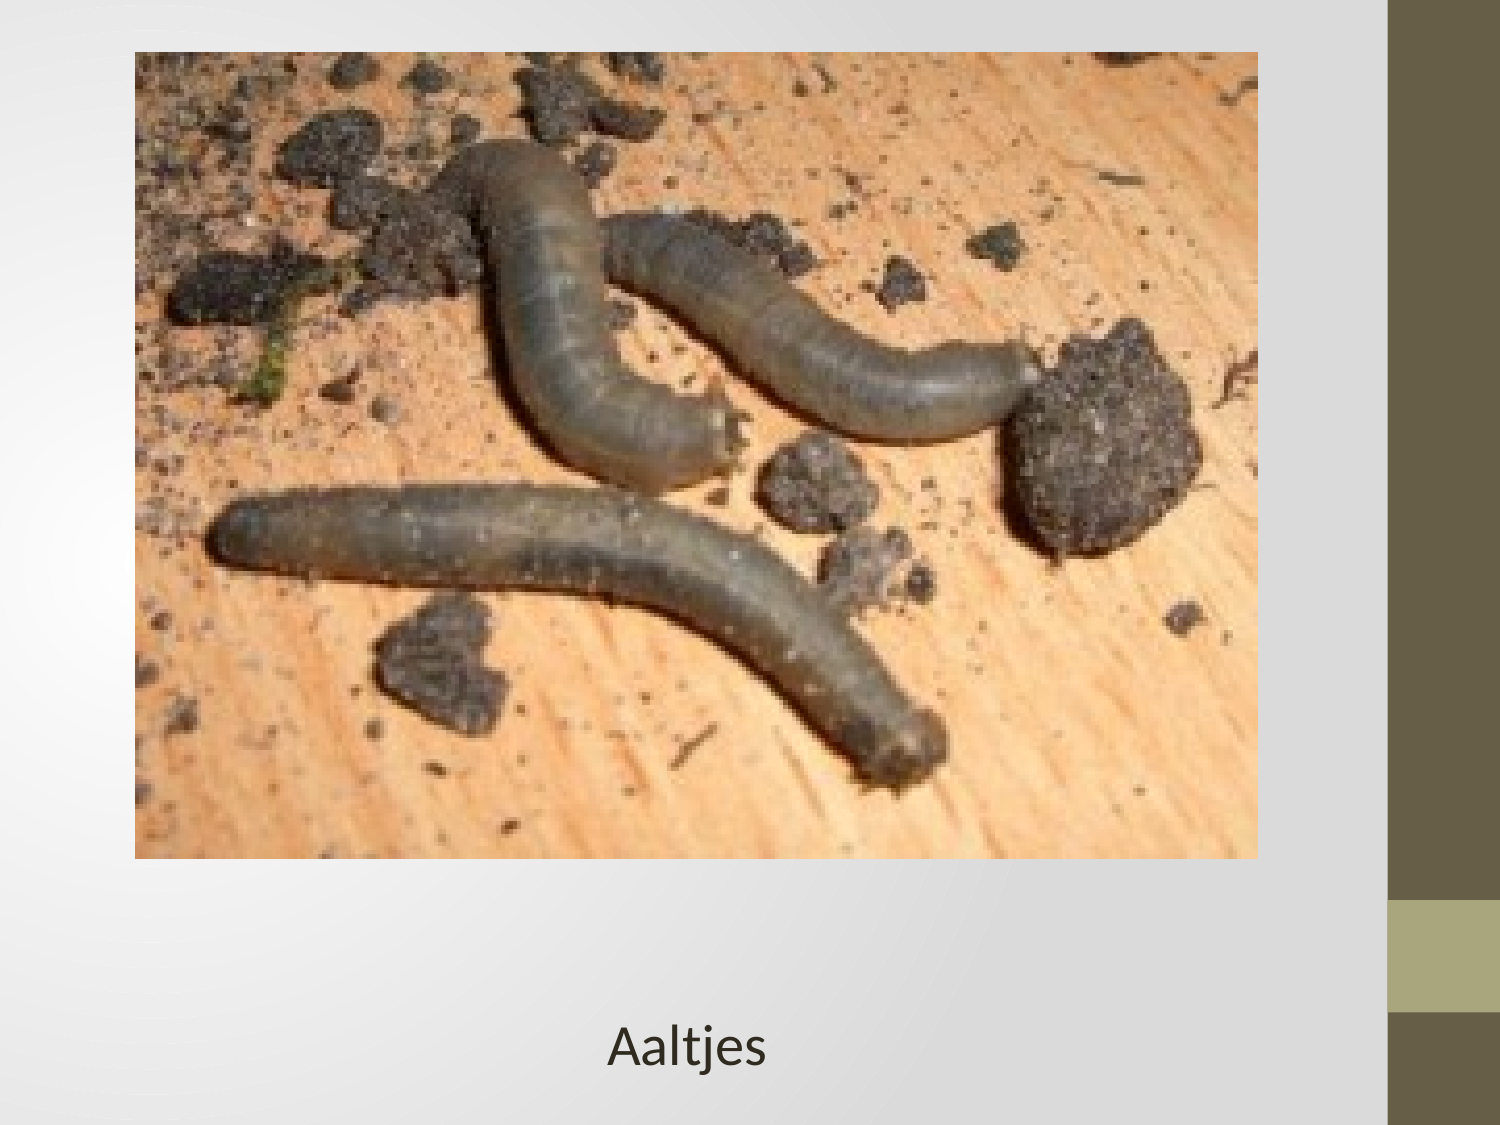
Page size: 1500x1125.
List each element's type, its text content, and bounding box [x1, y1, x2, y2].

picture [135, 51, 1259, 860]
list Aaltjes [50, 999, 1325, 1100]
